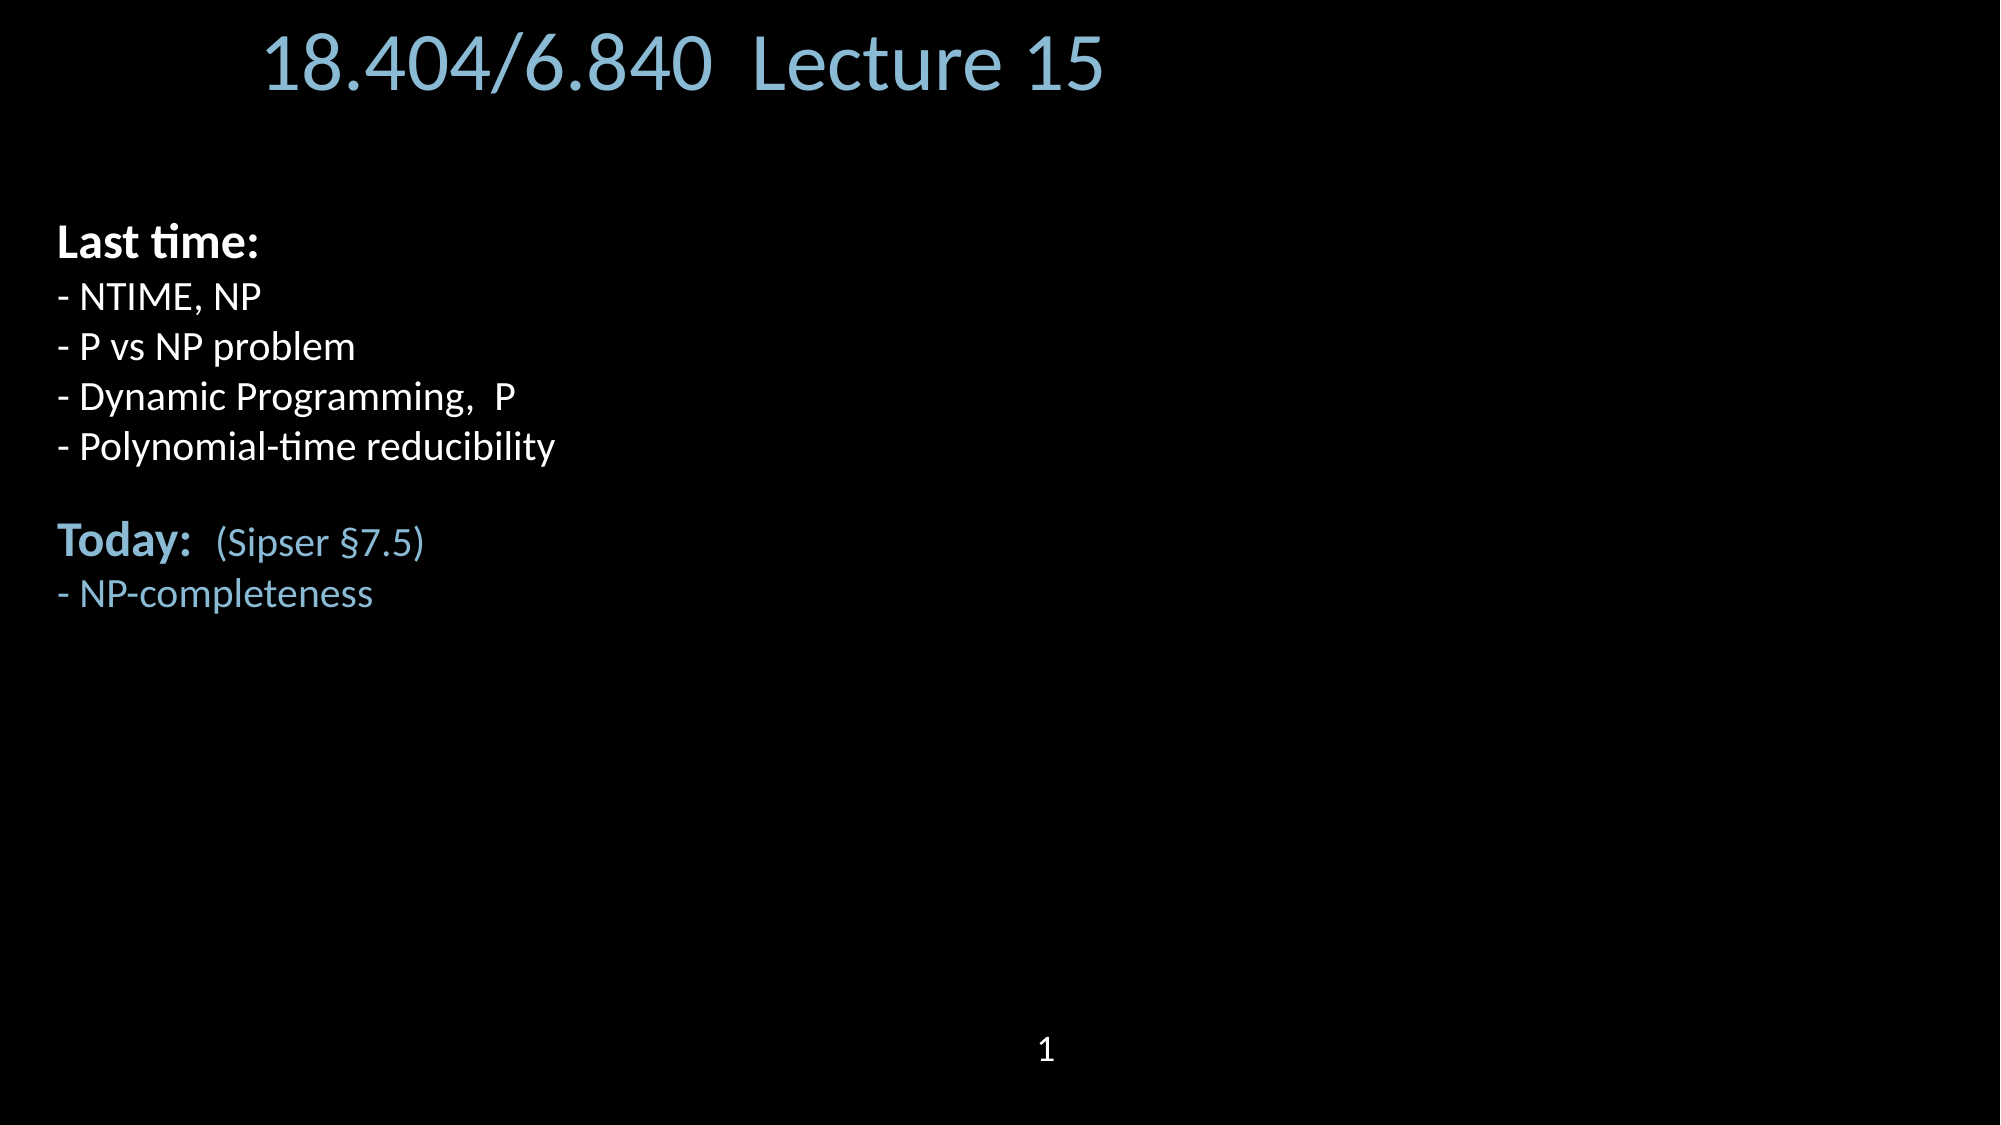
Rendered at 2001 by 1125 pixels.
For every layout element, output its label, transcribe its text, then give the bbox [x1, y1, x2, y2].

text_box 18.404/6.840 Lecture 15 [196, 0, 1172, 115]
text_box 1 [1021, 1016, 1071, 1077]
